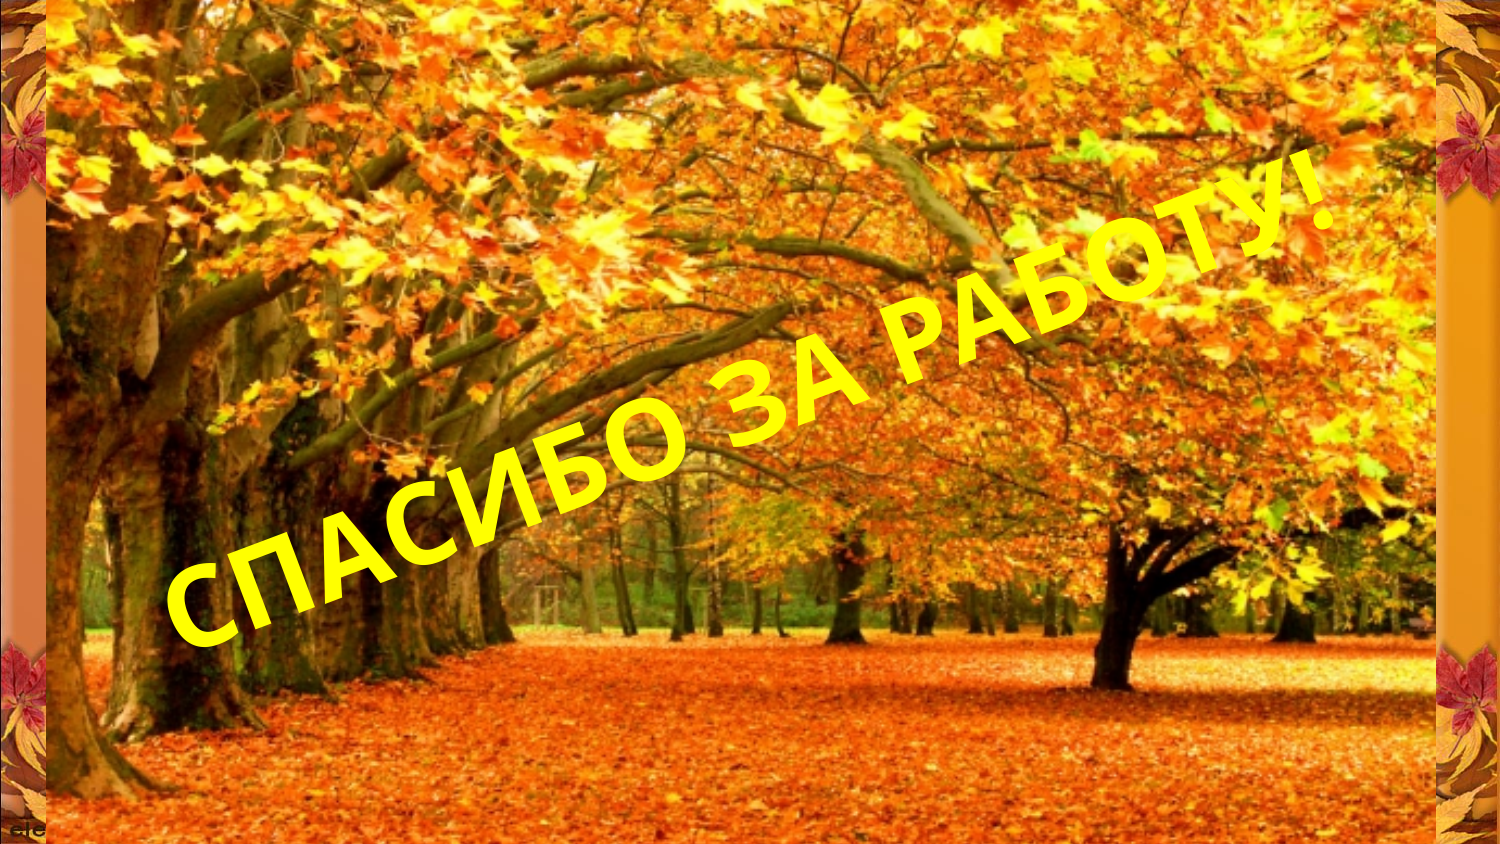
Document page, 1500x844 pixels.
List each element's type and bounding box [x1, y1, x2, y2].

picture [0, 0, 46, 844]
picture [1436, 0, 1500, 844]
list [46, 0, 1436, 844]
